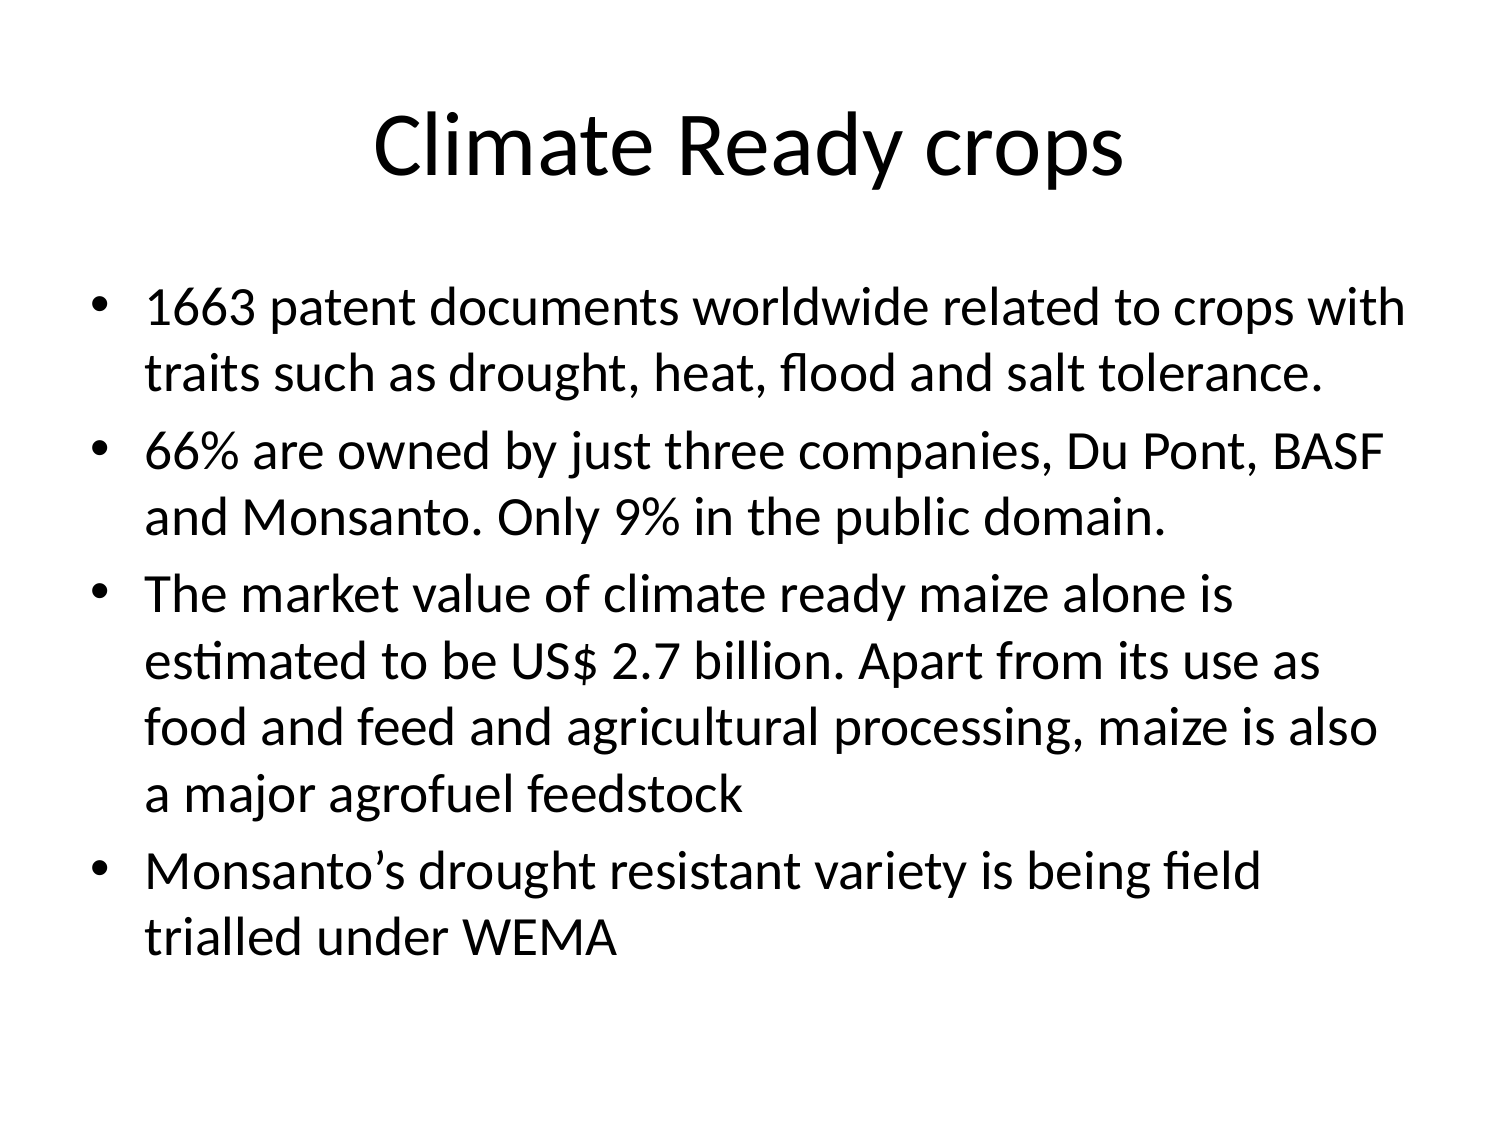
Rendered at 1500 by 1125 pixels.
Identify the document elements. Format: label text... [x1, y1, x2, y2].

title Climate Ready crops [74, 44, 1426, 233]
list 1663 patent documents worldwide related to crops with traits such as drought, heat, flood and salt tolerance. 66% are owned by just three companies, Du Pont, BASF and Monsanto. Only 9% in the public domain. The market value of climate ready maize alone is estimated to be US$ 2.7 billion. Apart from its use as food and feed and agricultural processing, maize is also a major agrofuel feedstock Monsanto’s drought resistant variety is being field trialled under WEMA [74, 262, 1426, 1006]
